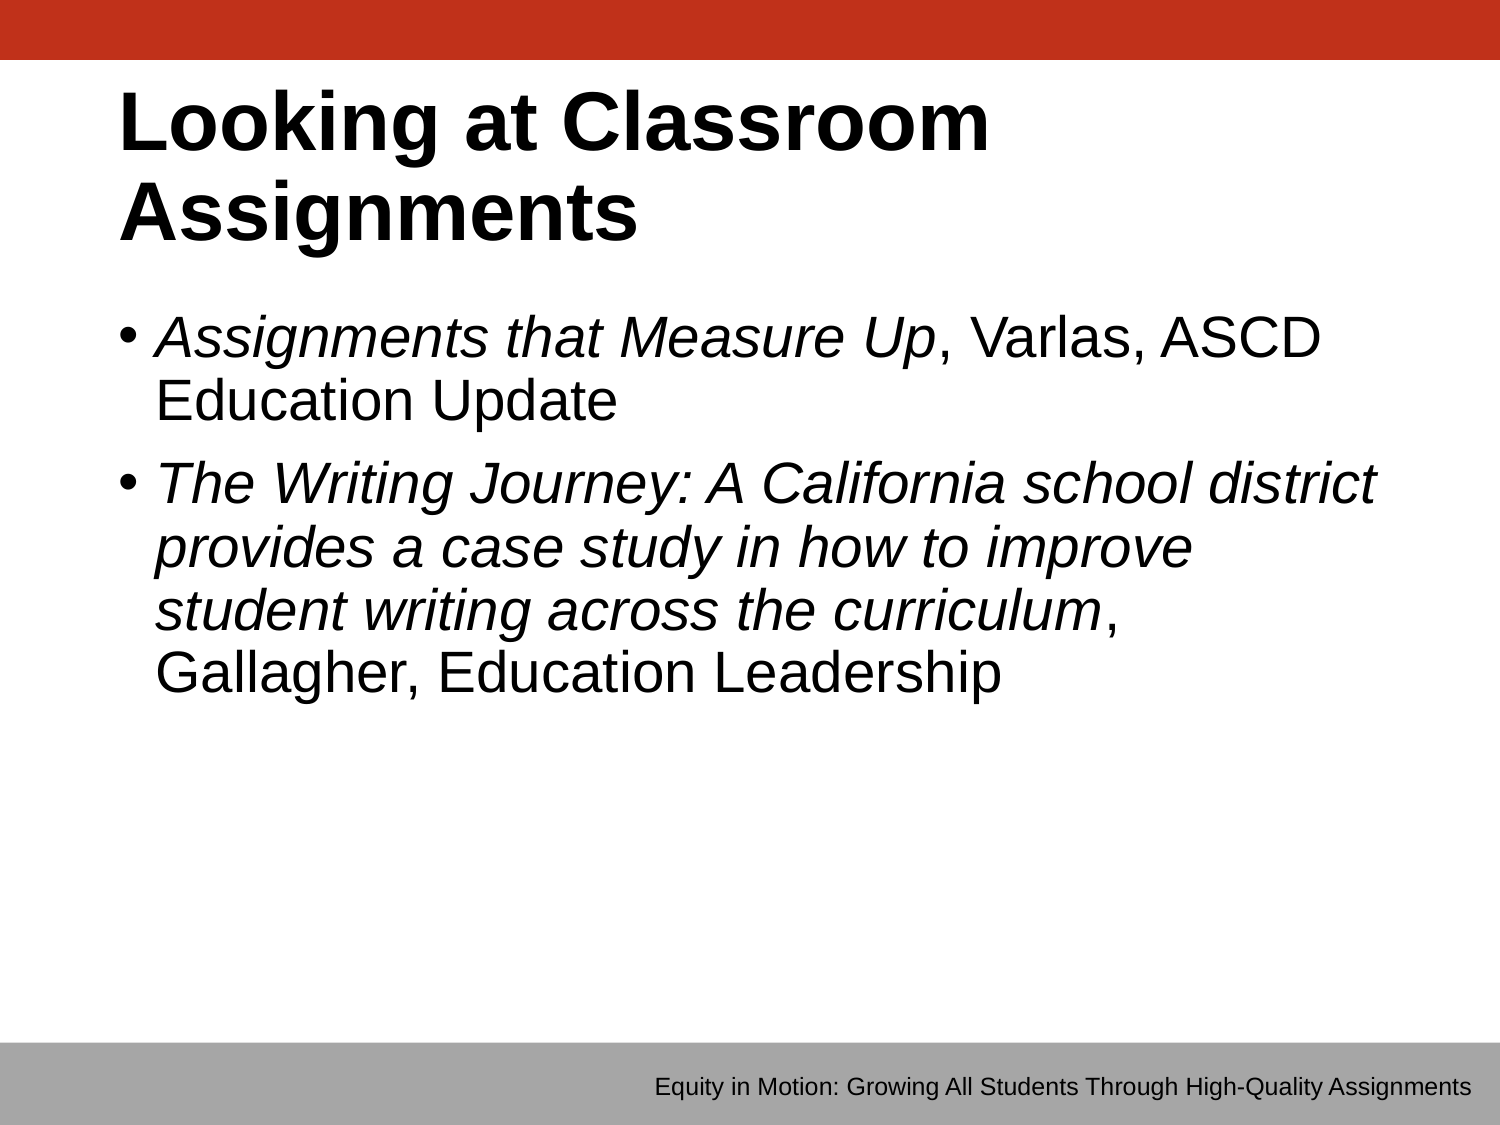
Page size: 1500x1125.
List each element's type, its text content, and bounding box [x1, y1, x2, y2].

title Looking at Classroom Assignments [103, 59, 1397, 278]
list Assignments that Measure Up, Varlas, ASCD Education Update The Writing Journey: A California school district provides a case study in how to improve student writing across the curriculum, Gallagher, Education Leadership [103, 299, 1397, 1014]
